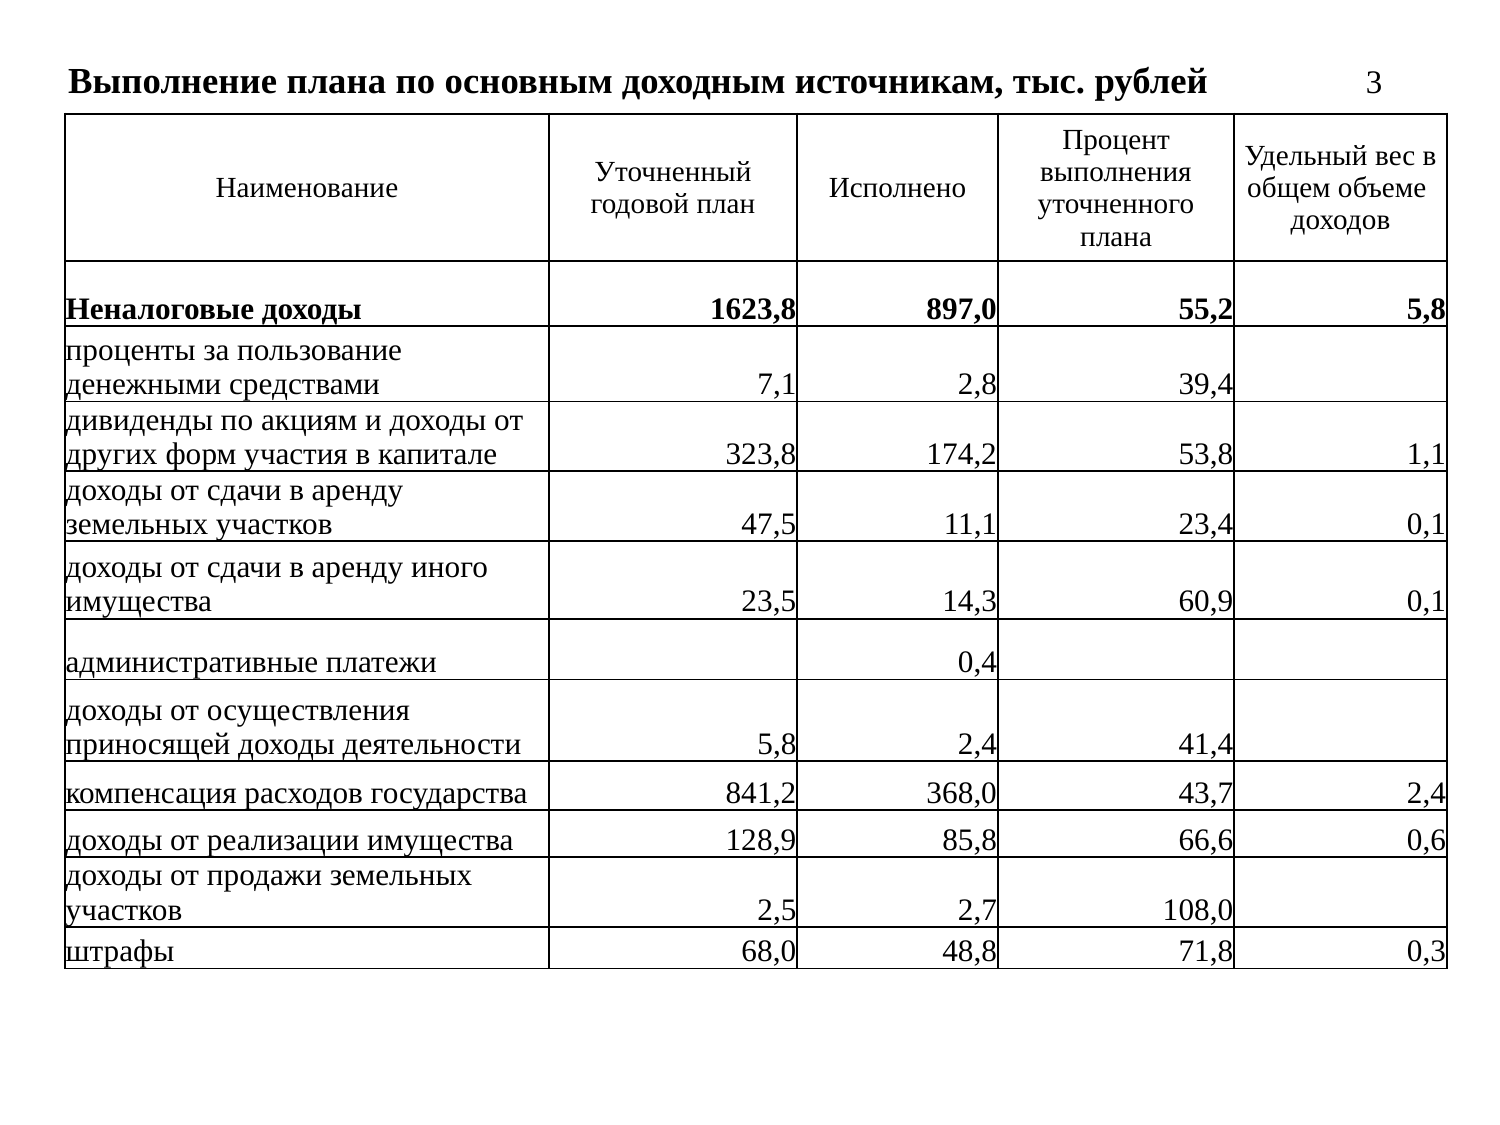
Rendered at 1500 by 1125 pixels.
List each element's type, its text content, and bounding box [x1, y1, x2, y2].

table_cell 23,4 [999, 472, 1233, 540]
table_cell 7,1 [550, 327, 796, 401]
table_cell 5,8 [1235, 262, 1446, 325]
table_cell 2,4 [1235, 762, 1446, 809]
table_cell 128,9 [550, 811, 796, 856]
table_cell 2,5 [550, 858, 796, 926]
table_cell 897,0 [798, 262, 997, 325]
table_cell компенсация расходов государства [66, 762, 548, 809]
table_cell проценты за пользование денежными средствами [66, 327, 548, 401]
table_cell 1,1 [1235, 402, 1446, 470]
table_header Наименование [66, 115, 548, 260]
table_cell [1235, 327, 1446, 401]
table_cell 55,2 [999, 262, 1233, 325]
table_cell 14,3 [798, 542, 997, 618]
table_cell дивиденды по акциям и доходы от других форм участия в капитале [66, 402, 548, 470]
table_cell 0,1 [1235, 542, 1446, 618]
table_cell доходы от сдачи в аренду иного имущества [66, 542, 548, 618]
table_header Уточненный годовой план [550, 115, 796, 260]
table_cell 174,2 [798, 402, 997, 470]
table_cell 0,1 [1235, 472, 1446, 540]
table_cell доходы от продажи земельных участков [66, 858, 548, 926]
table_cell 0,4 [798, 620, 997, 679]
table_cell 85,8 [798, 811, 997, 856]
table_header Исполнено [798, 115, 997, 260]
table_cell 2,8 [798, 327, 997, 401]
table_header Удельный вес в общем объеме доходов [1235, 115, 1446, 260]
table_cell 43,7 [999, 762, 1233, 809]
table_cell 841,2 [550, 762, 796, 809]
table_cell 323,8 [550, 402, 796, 470]
table_cell 2,7 [798, 858, 997, 926]
table_cell 1623,8 [550, 262, 796, 325]
table_cell административные платежи [66, 620, 548, 679]
table_cell 108,0 [999, 858, 1233, 926]
table_cell [1235, 858, 1446, 926]
table_cell 39,4 [999, 327, 1233, 401]
title Выполнение плана по основным доходным источникам, тыс. рублей 3 [52, 44, 1448, 114]
table_cell [1235, 620, 1446, 679]
table_cell 0,3 [1235, 928, 1446, 968]
table_cell 47,5 [550, 472, 796, 540]
table_cell 53,8 [999, 402, 1233, 470]
table_cell Неналоговые доходы [66, 262, 548, 325]
table_cell 68,0 [550, 928, 796, 968]
table_cell доходы от сдачи в аренду земельных участков [66, 472, 548, 540]
table_cell [1235, 680, 1446, 760]
table_cell 48,8 [798, 928, 997, 968]
table_cell [999, 620, 1233, 679]
table_cell 60,9 [999, 542, 1233, 618]
table_cell доходы от осуществления приносящей доходы деятельности [66, 680, 548, 760]
table_cell 5,8 [550, 680, 796, 760]
table_cell 71,8 [999, 928, 1233, 968]
table_cell 368,0 [798, 762, 997, 809]
table_cell [550, 620, 796, 679]
table_cell 11,1 [798, 472, 997, 540]
table_cell 0,6 [1235, 811, 1446, 856]
table_cell 23,5 [550, 542, 796, 618]
table_cell штрафы [66, 928, 548, 968]
table_cell 2,4 [798, 680, 997, 760]
table_cell 66,6 [999, 811, 1233, 856]
table_cell 41,4 [999, 680, 1233, 760]
table_header Процент выполнения уточненного плана [999, 115, 1233, 260]
table_cell доходы от реализации имущества [66, 811, 548, 856]
